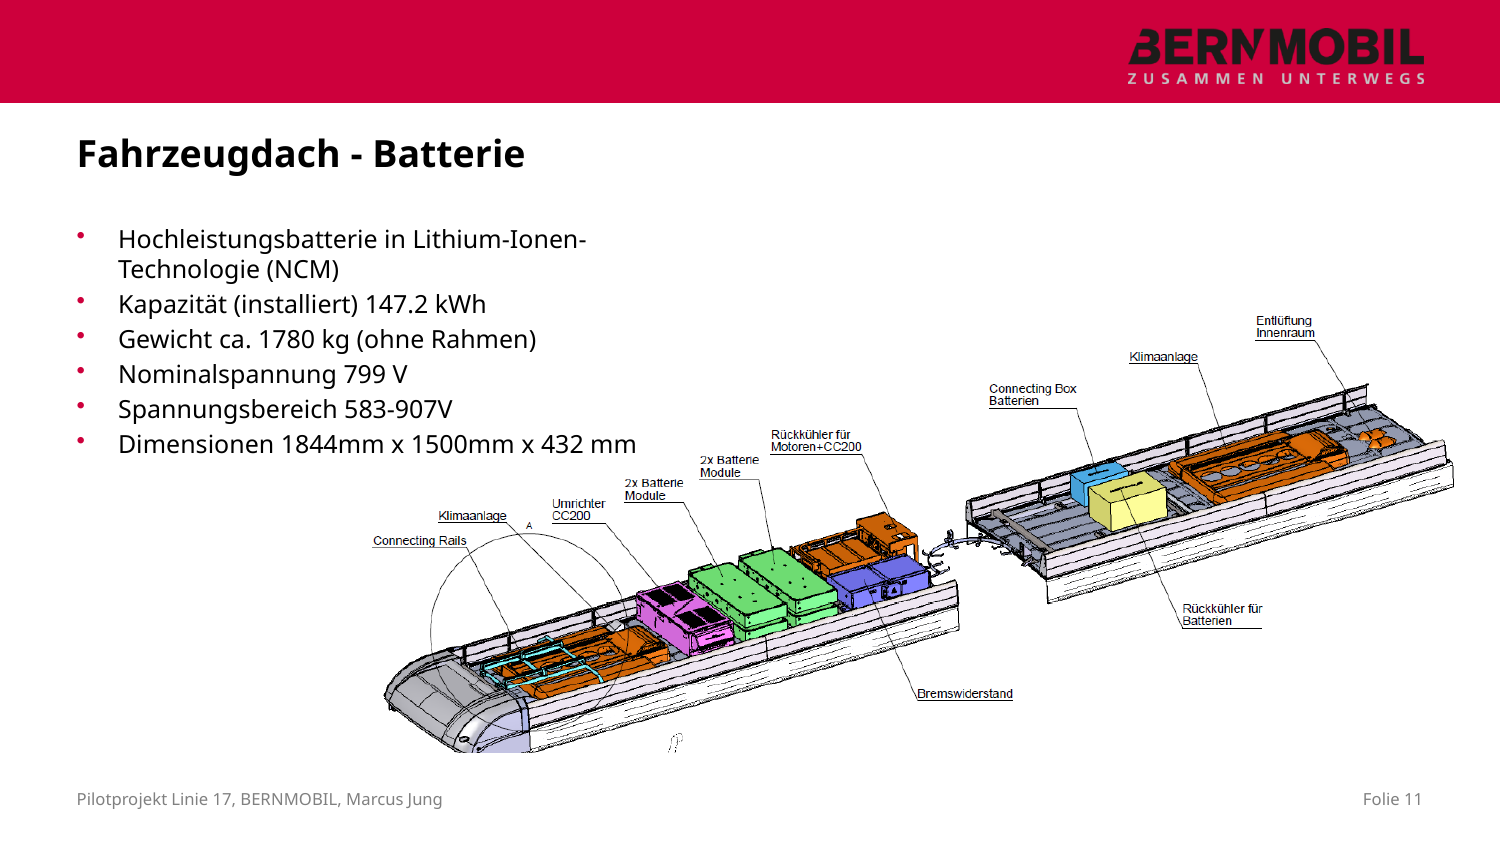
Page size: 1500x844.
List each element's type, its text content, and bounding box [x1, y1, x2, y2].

picture [371, 304, 1457, 753]
list Hochleistungsbatterie in Lithium-Ionen-Technologie (NCM) Kapazität (installiert) 147.2 kWh Gewicht ca. 1780 kg (ohne Rahmen) Nominalspannung 799 V Spannungsbereich 583-907V Dimensionen 1844mm x 1500mm x 432 mm [76, 223, 727, 750]
title Fahrzeugdach - Batterie [76, 129, 1424, 192]
footer Pilotprojekt Linie 17, BERNMOBIL, Marcus Jung [76, 776, 1045, 812]
slide_number Folie 11 [1068, 776, 1424, 812]
picture [1128, 28, 1424, 84]
